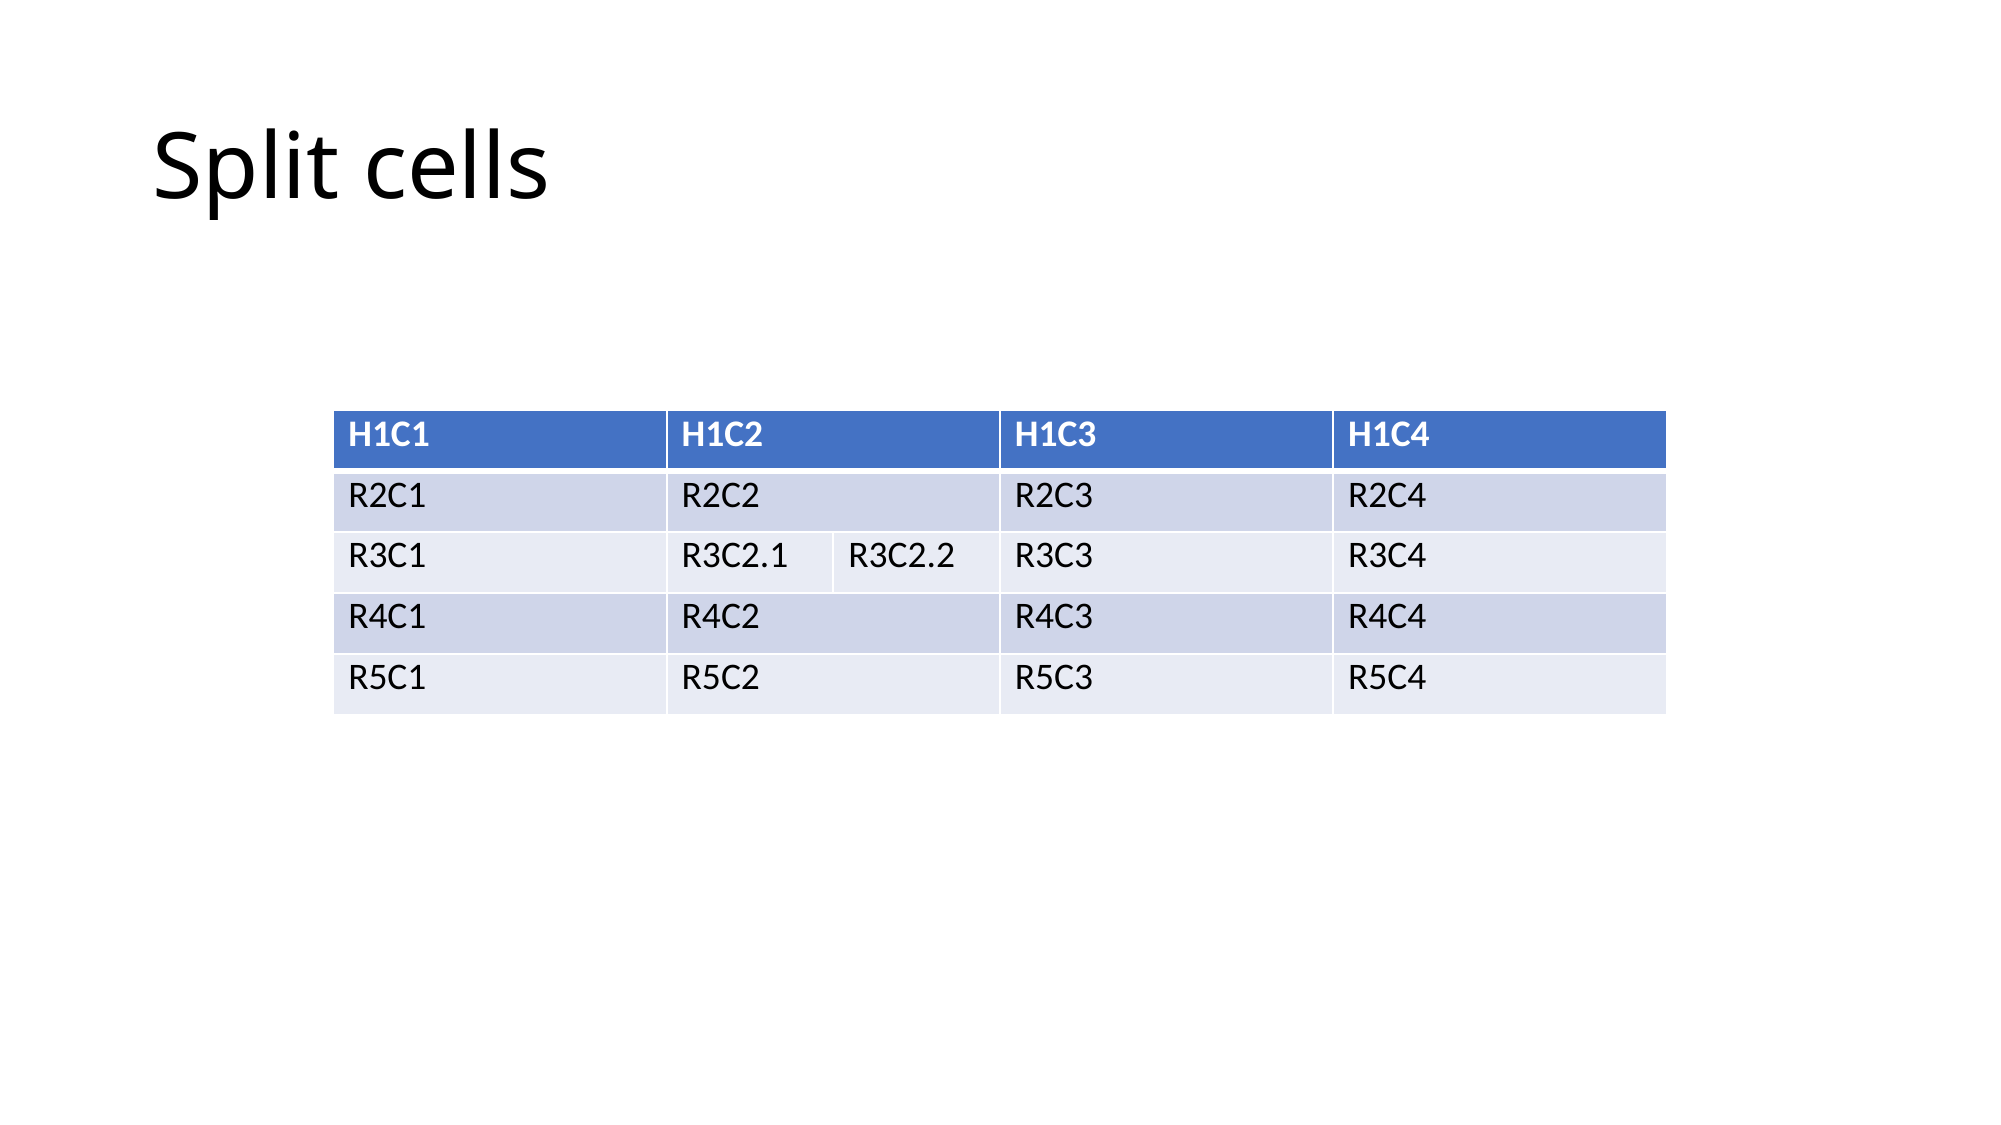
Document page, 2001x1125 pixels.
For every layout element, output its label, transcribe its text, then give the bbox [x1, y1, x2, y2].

table_cell R5C2 [668, 655, 999, 714]
table_cell R5C3 [1001, 655, 1332, 714]
table_cell R2C2 [668, 474, 999, 531]
table_cell R2C1 [334, 474, 666, 531]
table_cell R3C1 [334, 533, 666, 592]
table_cell R4C2 [668, 594, 999, 653]
table_cell R3C4 [1334, 533, 1666, 592]
table_cell R3C2.2 [834, 533, 999, 592]
table_cell R4C1 [334, 594, 666, 653]
table_header H1C3 [1001, 411, 1332, 468]
table_cell R2C3 [1001, 474, 1332, 531]
table_cell R4C3 [1001, 594, 1332, 653]
table_cell R3C3 [1001, 533, 1332, 592]
table_header H1C1 [334, 411, 666, 468]
table_header H1C4 [1334, 411, 1666, 468]
table_cell R2C4 [1334, 474, 1666, 531]
table_cell R5C1 [334, 655, 666, 714]
table_cell R3C2.1 [668, 533, 832, 592]
table_header H1C2 [668, 411, 999, 468]
title Split cells [137, 59, 1863, 278]
table_cell R4C4 [1334, 594, 1666, 653]
table_cell R5C4 [1334, 655, 1666, 714]
